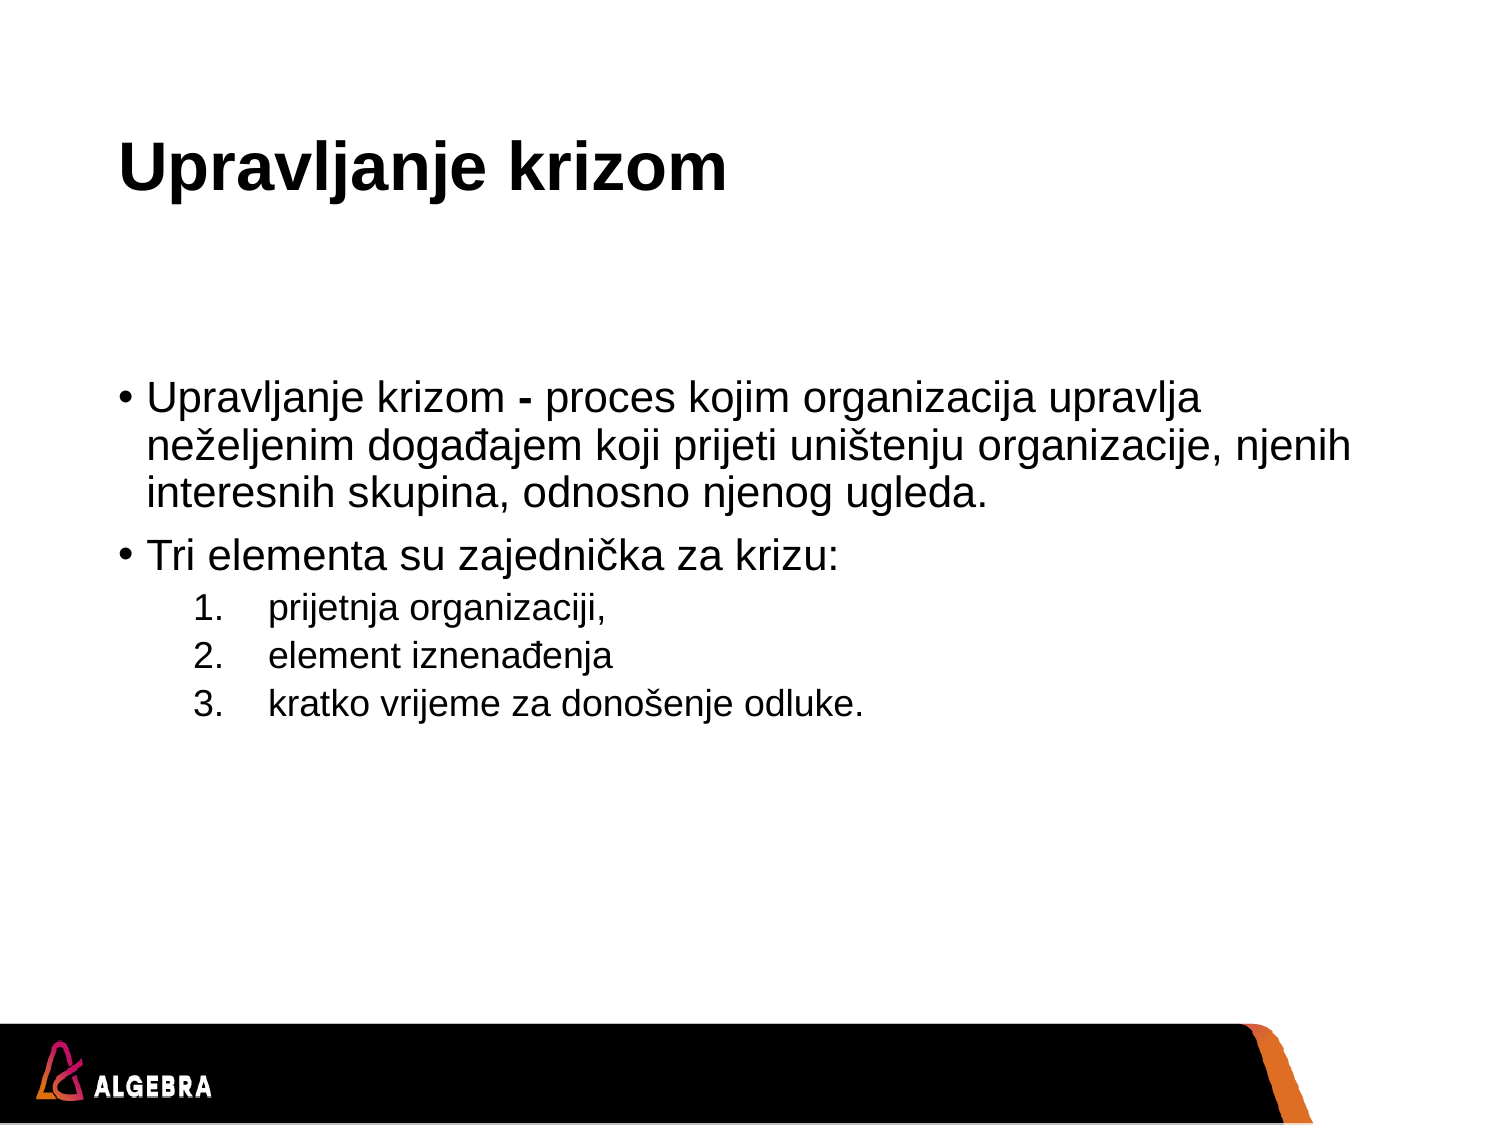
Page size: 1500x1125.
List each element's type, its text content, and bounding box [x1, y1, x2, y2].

picture [0, 1023, 1468, 1125]
list Upravljanje krizom - proces kojim organizacija upravlja neželjenim događajem koji prijeti uništenju organizacije, njenih interesnih skupina, odnosno njenog ugleda. Tri elementa su zajednička za krizu: prijetnja organizaciji, element iznenađenja kratko vrijeme za donošenje odluke. [103, 299, 1397, 1014]
title Upravljanje krizom [103, 59, 1397, 278]
